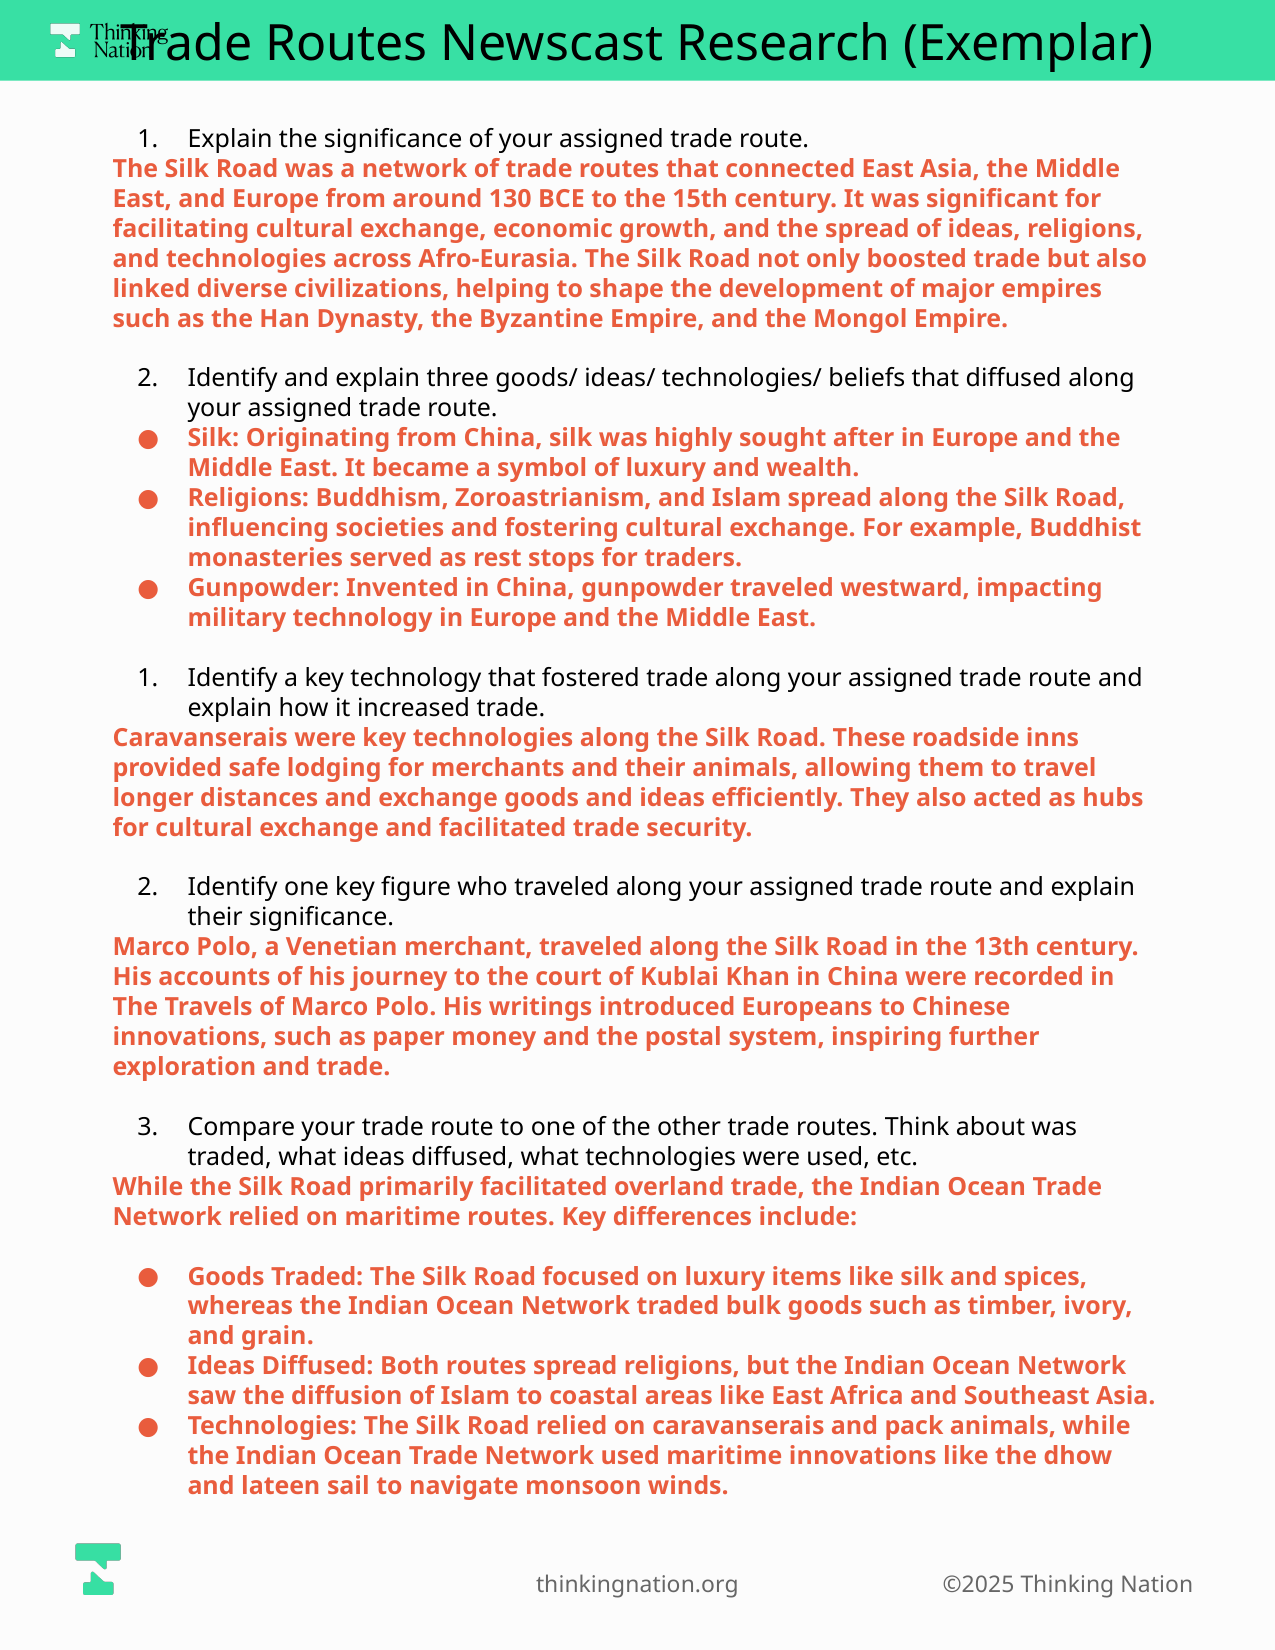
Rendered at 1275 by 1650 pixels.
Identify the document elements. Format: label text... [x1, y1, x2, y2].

text_box Trade Routes Newscast Research (Exemplar) [0, 0, 1275, 81]
picture [36, 12, 172, 69]
picture [62, 1533, 134, 1605]
text_box Explain the significance of your assigned trade route. The Silk Road was a network of trade routes that connected East Asia, the Middle East, and Europe from around 130 BCE to the 15th century. It was significant for facilitating cultural exchange, economic growth, and the spread of ideas, religions, and technologies across Afro-Eurasia. The Silk Road not only boosted trade but also linked diverse civilizations, helping to shape the development of major empires such as the Han Dynasty, the Byzantine Empire, and the Mongol Empire. Identify and explain three goods/ ideas/ technologies/ beliefs that diffused along your assigned trade route. Silk: Originating from China, silk was highly sought after in Europe and the Middle East. It became a symbol of luxury and wealth. Religions: Buddhism, Zoroastrianism, and Islam spread along the Silk Road, influencing societies and fostering cultural exchange. For example, Buddhist monasteries served as rest stops for traders. Gunpowder: Invented in China, gunpowder traveled westward, impacting military technology in Europe and the Middle East. Identify a key technology that fostered trade along your assigned trade route and explain how it increased trade. Caravanserais were key technologies along the Silk Road. These roadside inns provided safe lodging for merchants and their animals, allowing them to travel longer distances and exchange goods and ideas efficiently. They also acted as hubs for cultural exchange and facilitated trade security. Identify one key figure who traveled along your assigned trade route and explain their significance. Marco Polo, a Venetian merchant, traveled along the Silk Road in the 13th century. His accounts of his journey to the court of Kublai Khan in China were recorded in The Travels of Marco Polo. His writings introduced Europeans to Chinese innovations, such as paper money and the postal system, inspiring further exploration and trade. Compare your trade route to one of the other trade routes. Think about was traded, what ideas diffused, what technologies were used, etc. While the Silk Road primarily facilitated overland trade, the Indian Ocean Trade Network relied on maritime routes. Key differences include: Goods Traded: The Silk Road focused on luxury items like silk and spices, whereas the Indian Ocean Network traded bulk goods such as timber, ivory, and grain. Ideas Diffused: Both routes spread religions, but the Indian Ocean Network saw the diffusion of Islam to coastal areas like East Africa and Southeast Asia. Technologies: The Silk Road relied on caravanserais and pack animals, while the Indian Ocean Trade Network used maritime innovations like the dhow and lateen sail to navigate monsoon winds. [97, 107, 1178, 1515]
text_box thinkingnation.org [486, 1553, 789, 1605]
text_box ©2025 Thinking Nation [907, 1553, 1210, 1605]
